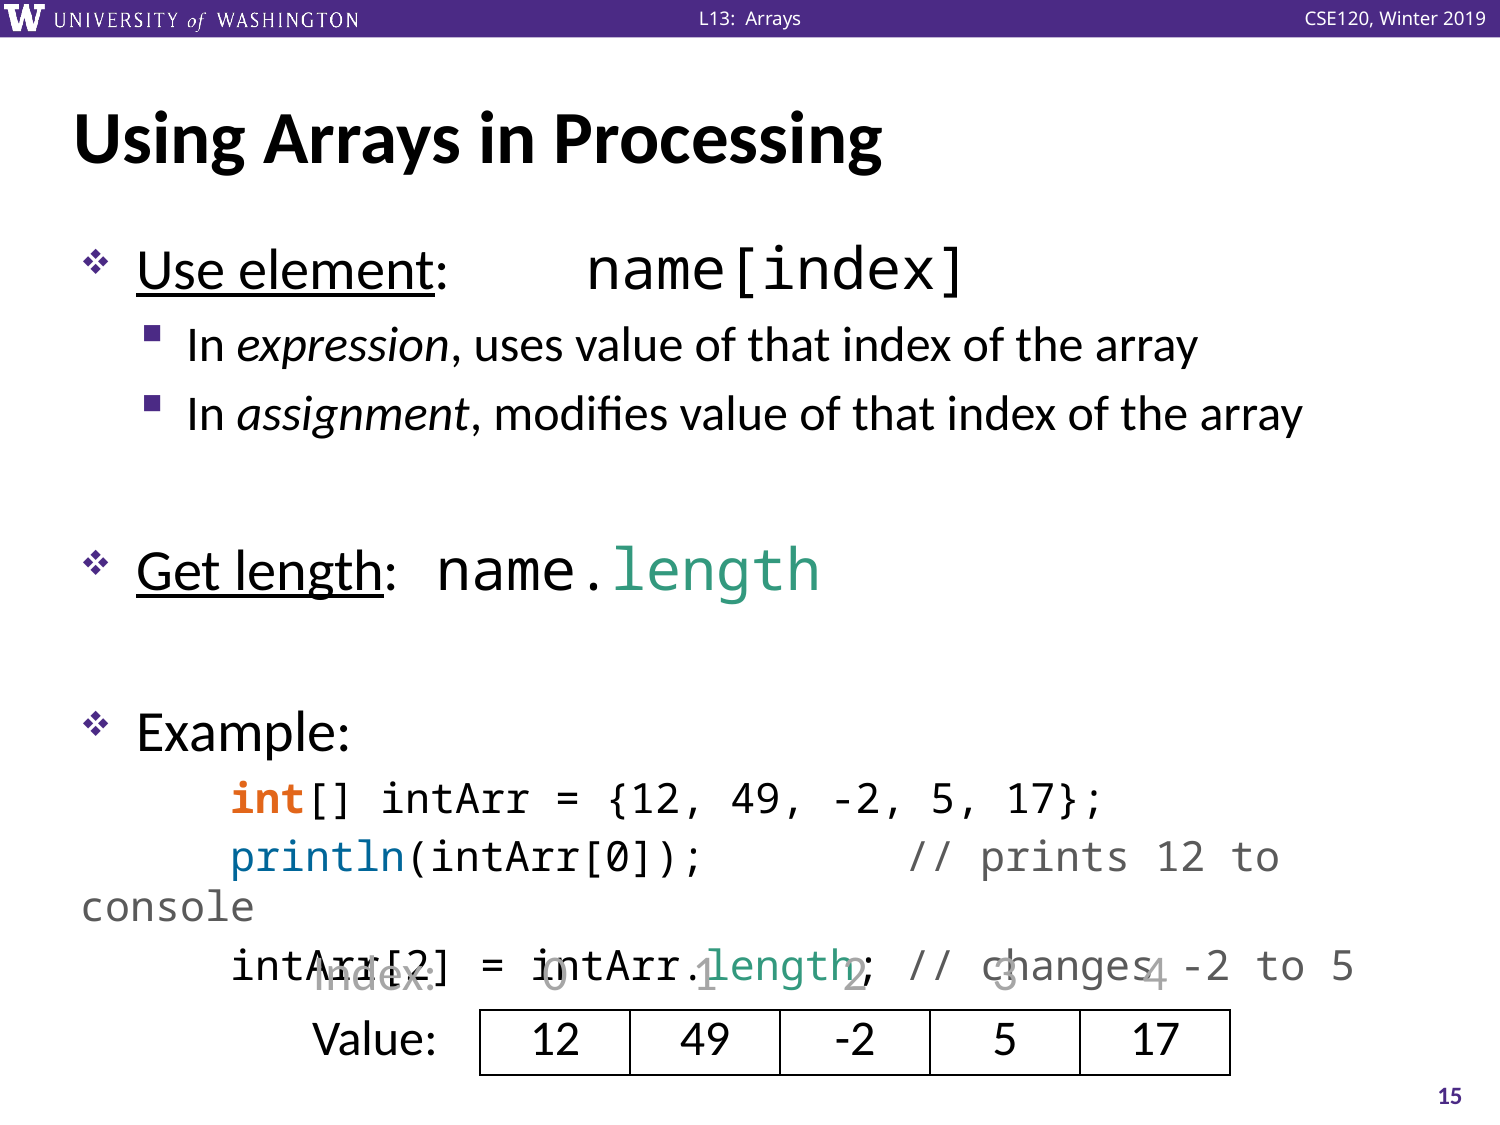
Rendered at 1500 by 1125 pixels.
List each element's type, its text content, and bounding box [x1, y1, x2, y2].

title Using Arrays in Processing [58, 71, 1438, 197]
slide_number 15 [1400, 1065, 1500, 1125]
picture [4, 4, 358, 32]
list Use element: name[index] In expression, uses value of that index of the array In assignment, modifies value of that index of the array Get length: name.length Example: int[] intArr = {12, 49, -2, 5, 17}; println(intArr[0]); // prints 12 to console intArr[2] = intArr.length; // changes -2 to 5 [64, 223, 1438, 1040]
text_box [159, 319, 1476, 1092]
